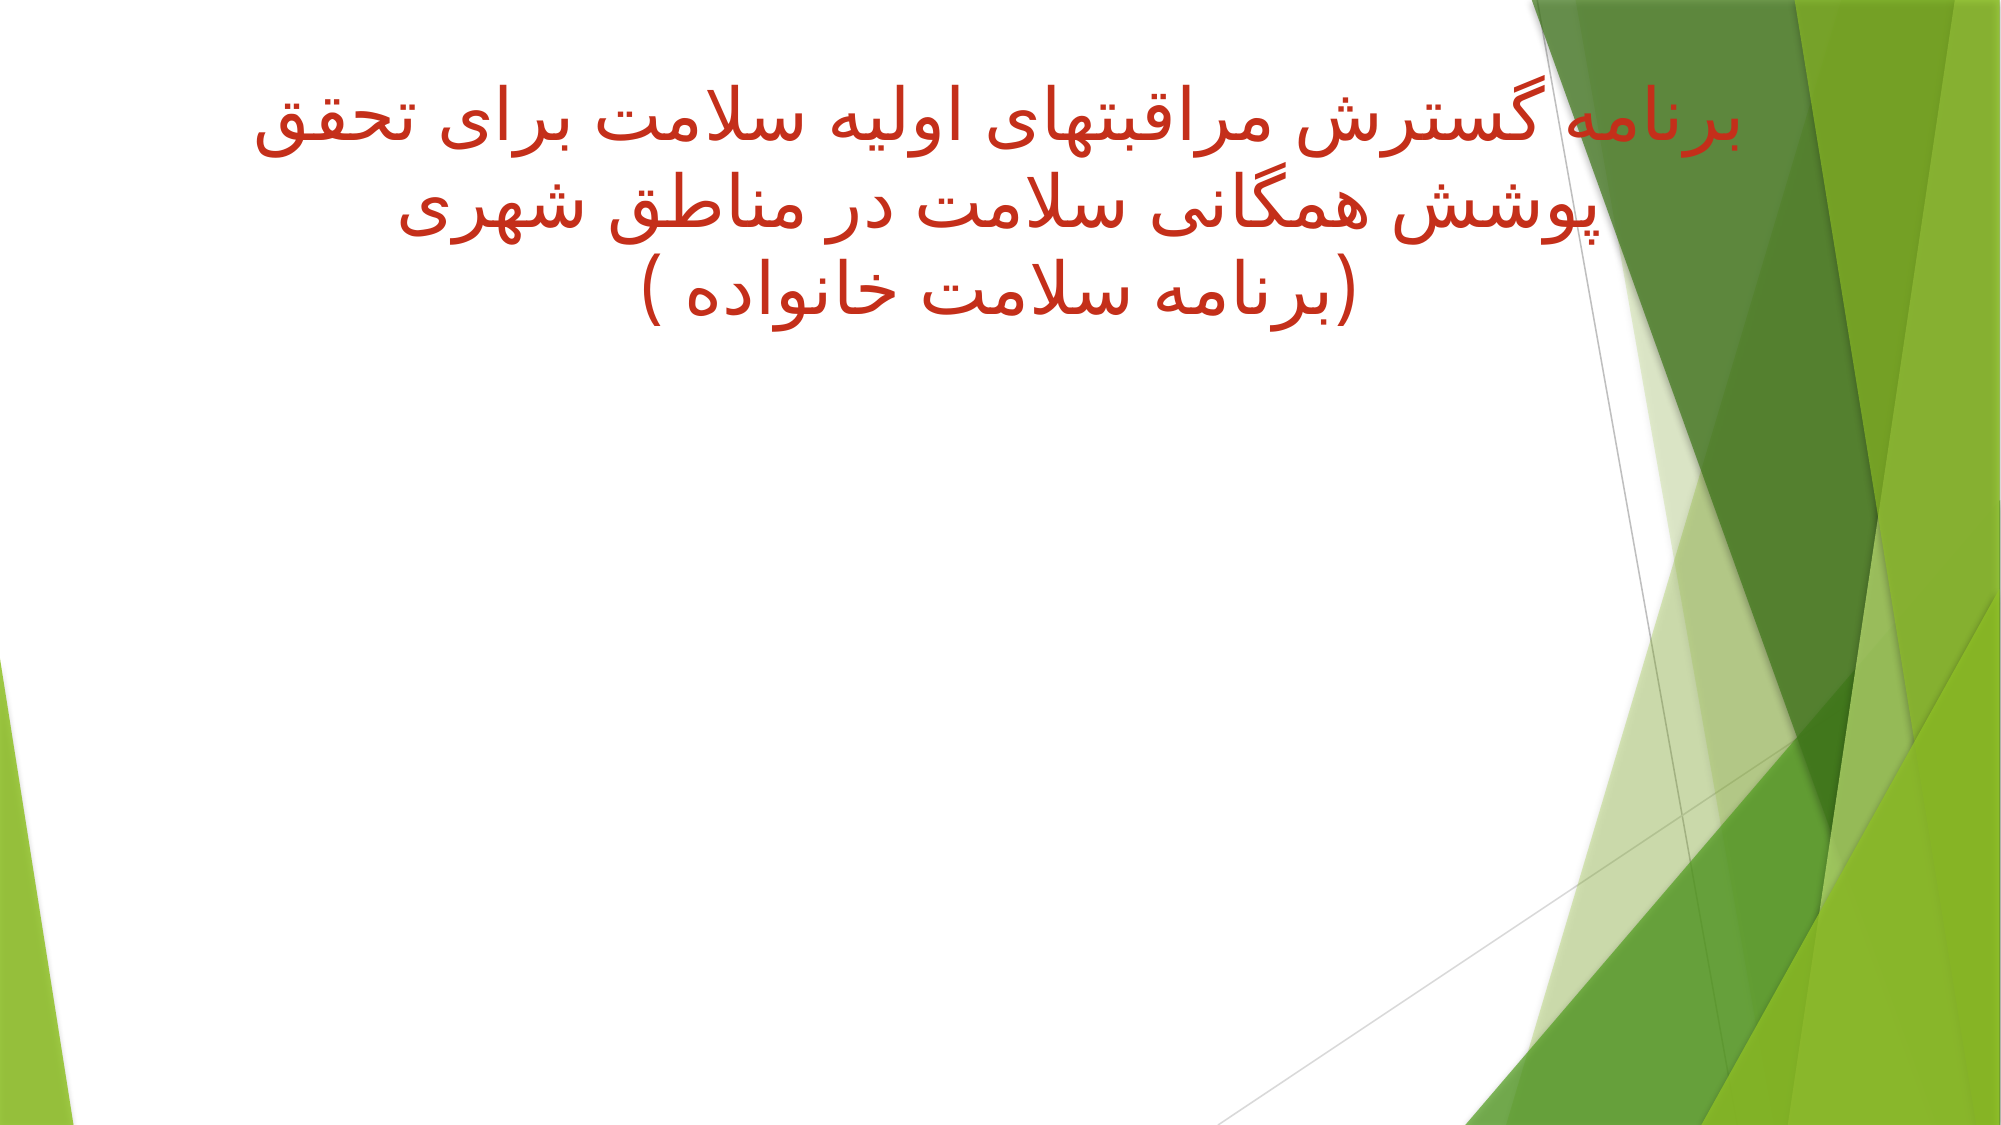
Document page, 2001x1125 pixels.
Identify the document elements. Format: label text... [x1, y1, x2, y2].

title برنامه گسترش مراقبتهای اولیه سلامت برای تحقق پوشش همگانی سلامت در مناطق شهری (برنامه سلامت خانواده ) [137, 59, 1863, 425]
